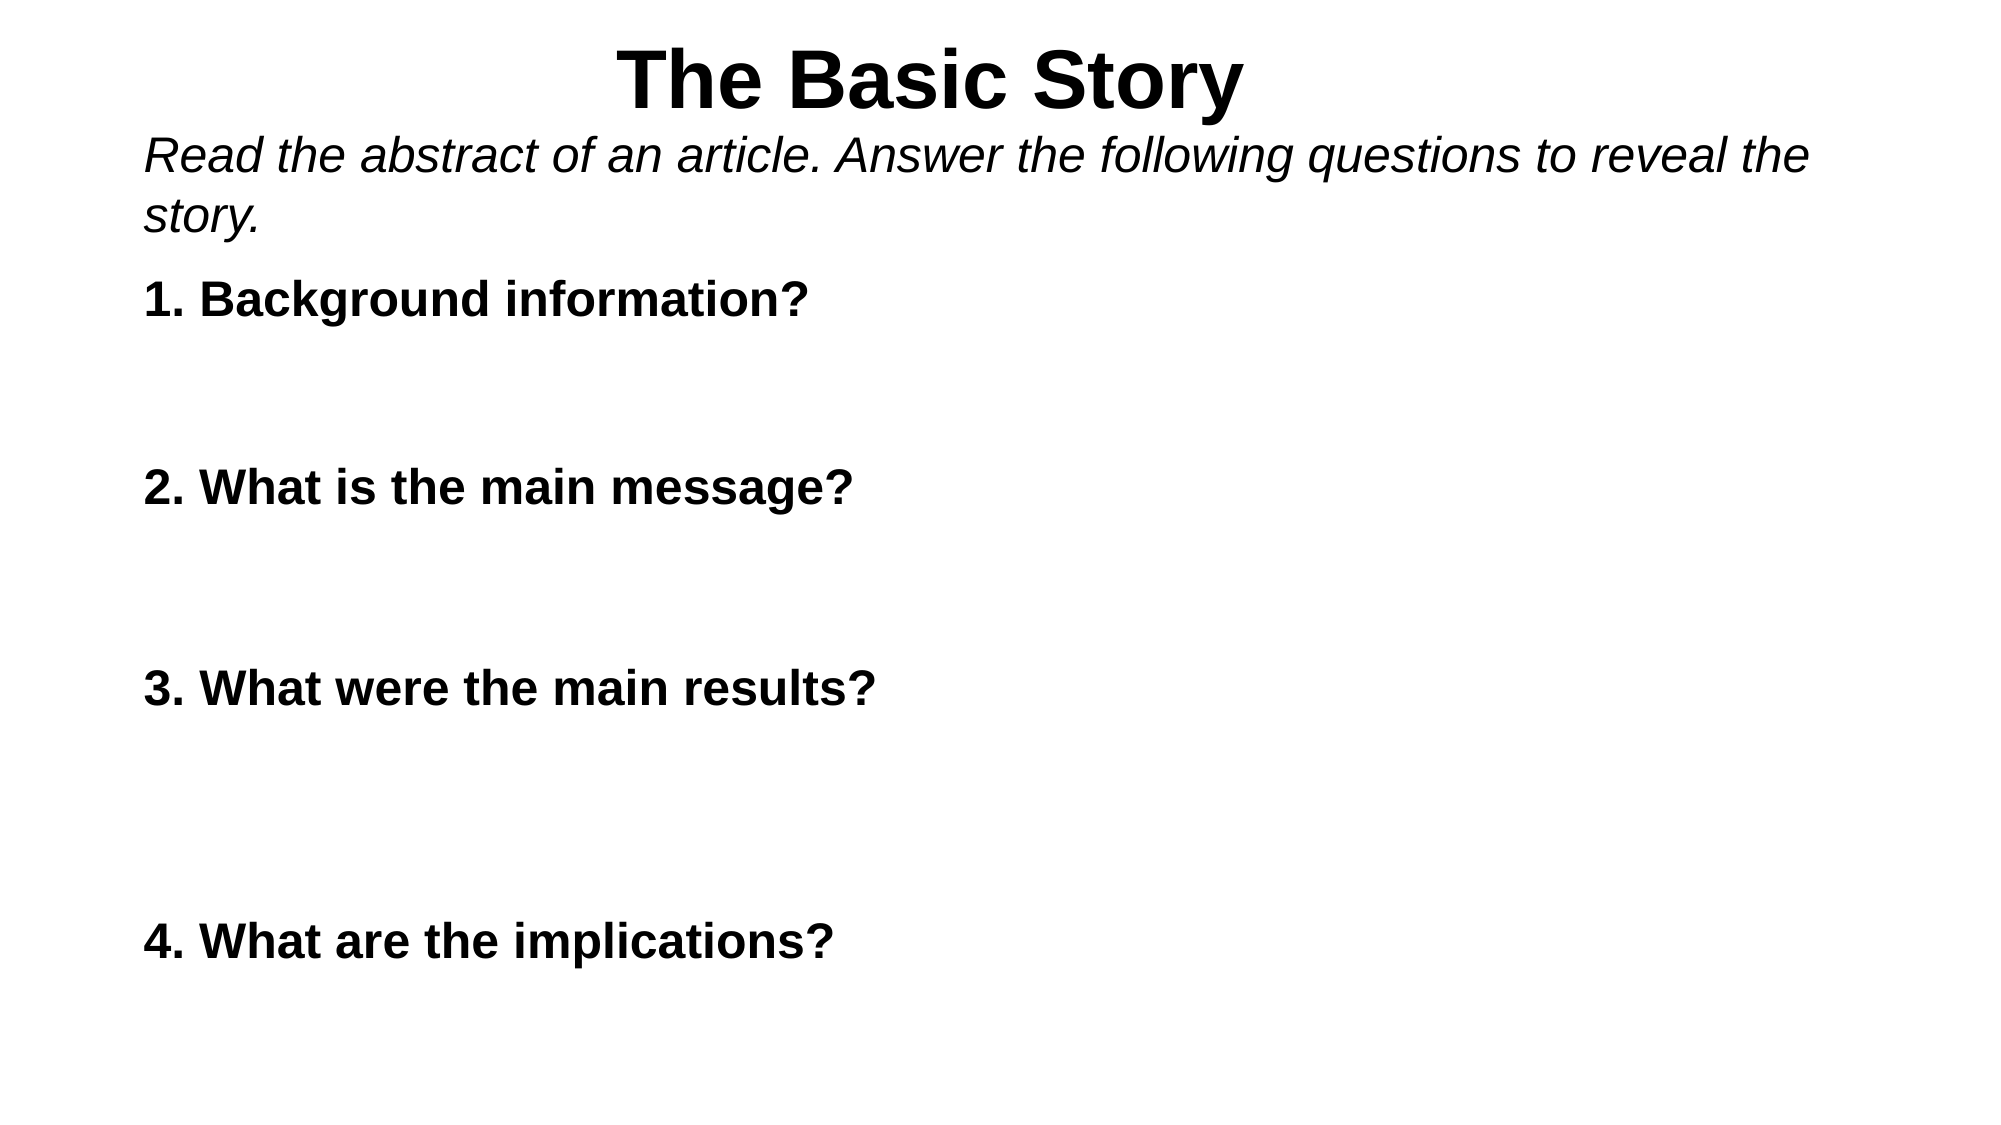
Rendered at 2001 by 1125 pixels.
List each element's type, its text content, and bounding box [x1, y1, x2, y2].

text_box Read the abstract of an article. Answer the following questions to reveal the story. [128, 115, 1944, 251]
text_box 4. What are the implications? [128, 901, 1770, 976]
text_box 1. Background information? [128, 259, 1350, 334]
text_box 3. What were the main results? [128, 648, 1350, 724]
text_box 2. What is the main message? [128, 447, 1944, 523]
text_box The Basic Story [601, 17, 1261, 133]
